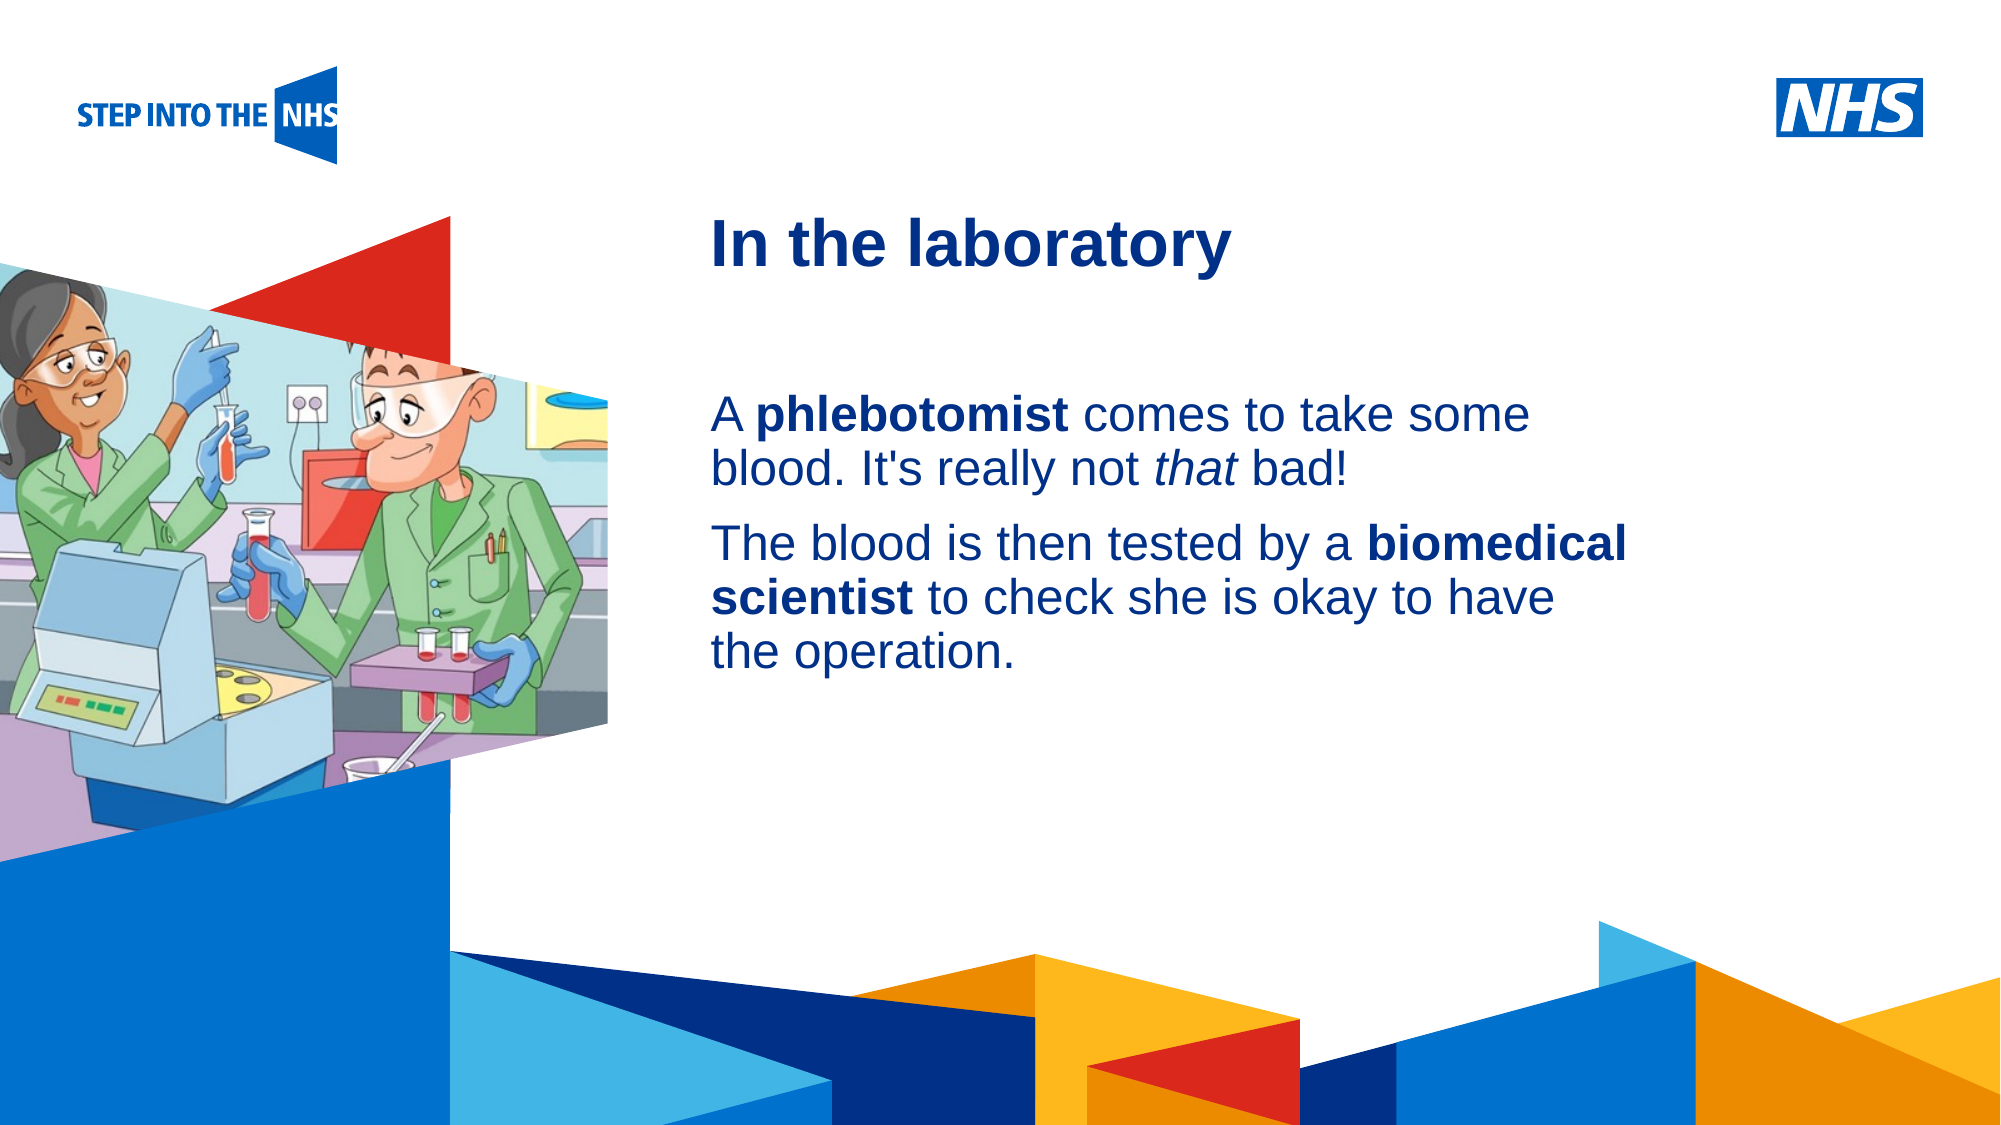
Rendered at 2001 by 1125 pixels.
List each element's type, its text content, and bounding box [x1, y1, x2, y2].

picture [0, 262, 608, 863]
title In the laboratory [710, 208, 1767, 300]
list A phlebotomist comes to take some blood. It's really not that bad! The blood is then tested by a biomedical scientist to check she is okay to have the operation. [710, 388, 1668, 958]
